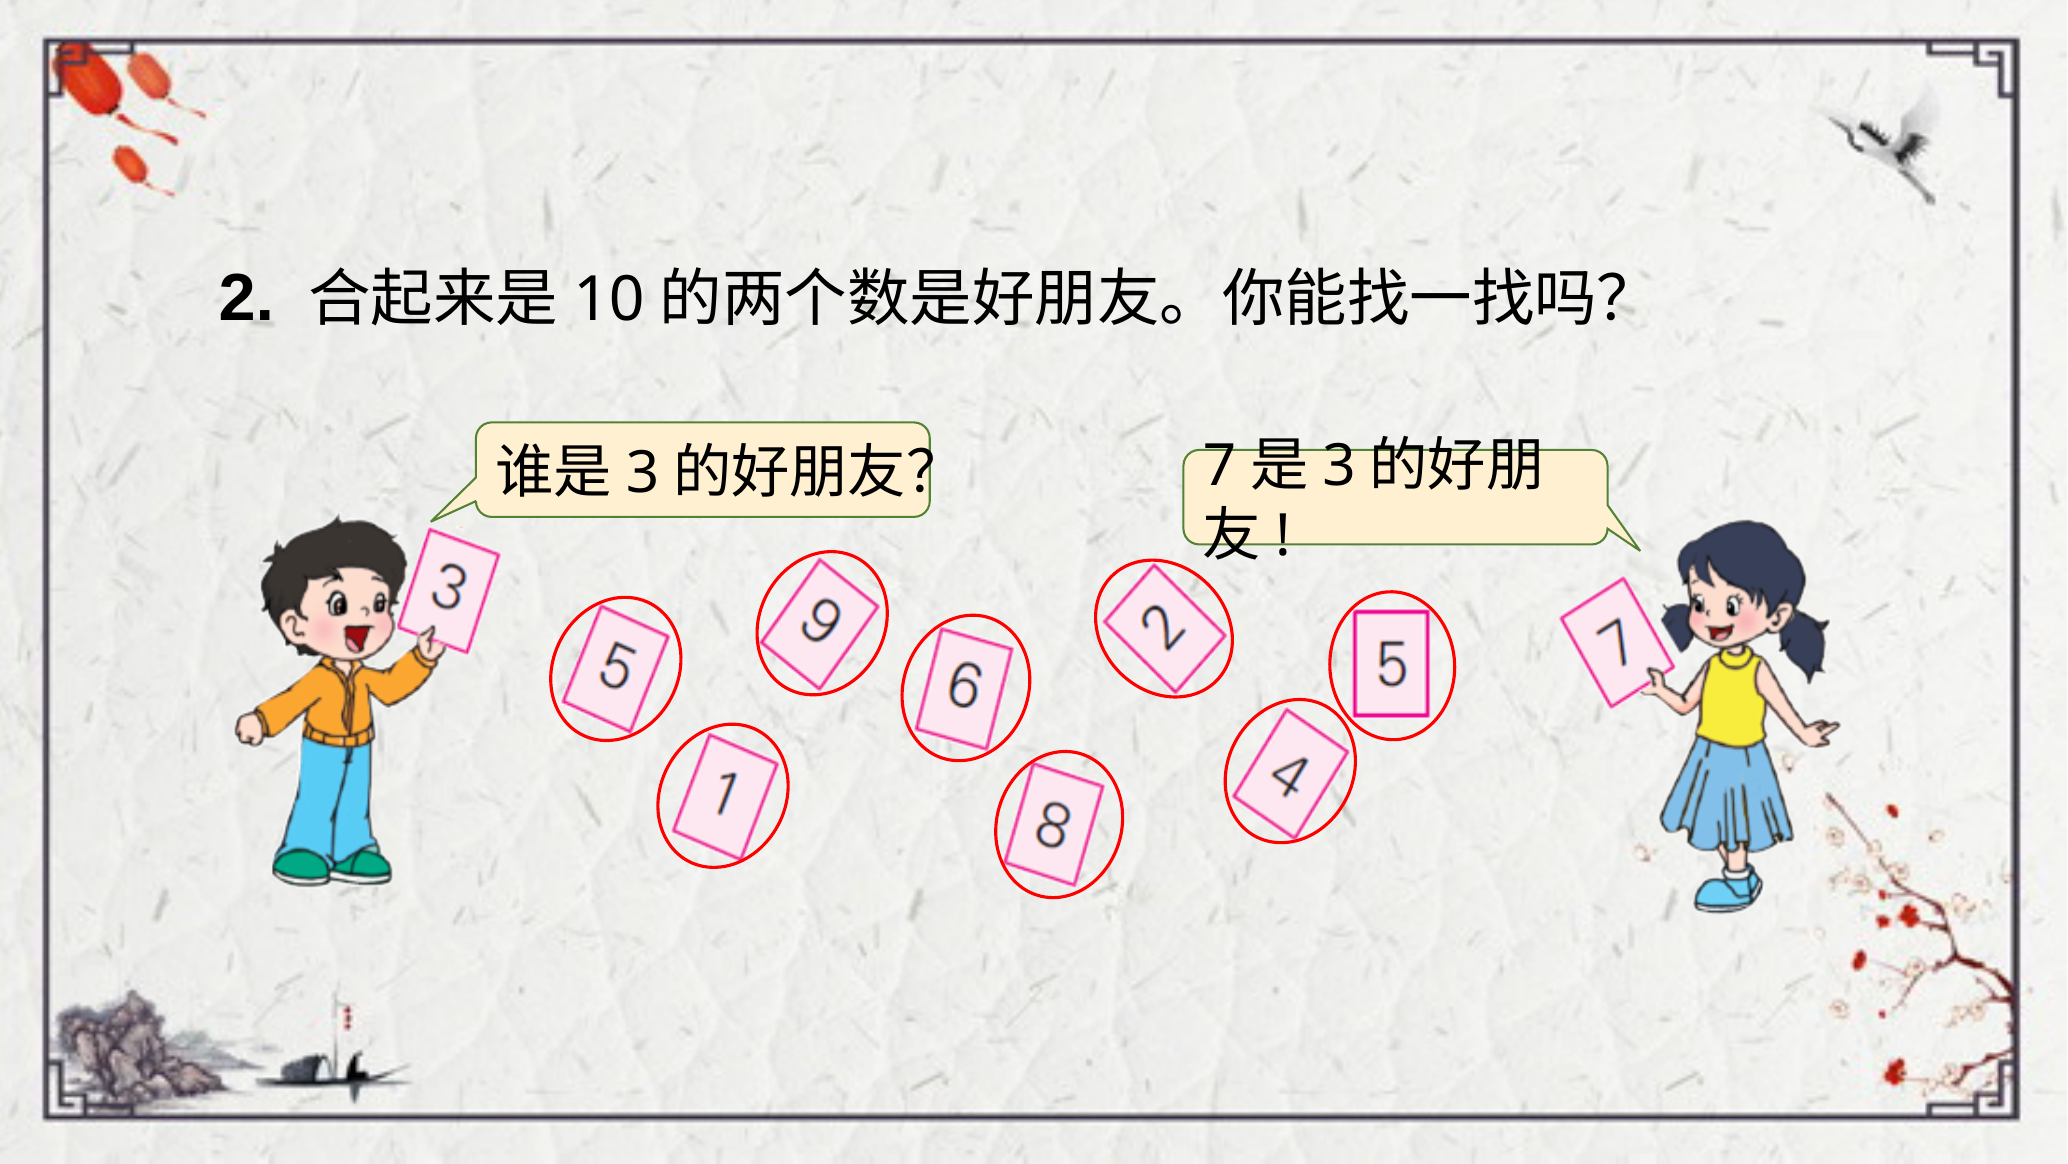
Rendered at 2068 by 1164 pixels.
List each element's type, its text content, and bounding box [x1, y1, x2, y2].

text_box 谁是3的好朋友？ [475, 421, 931, 449]
picture [0, 0, 2068, 1164]
text_box 2. 合起来是10的两个数是好朋友。你能找一找吗？ [203, 246, 1670, 341]
